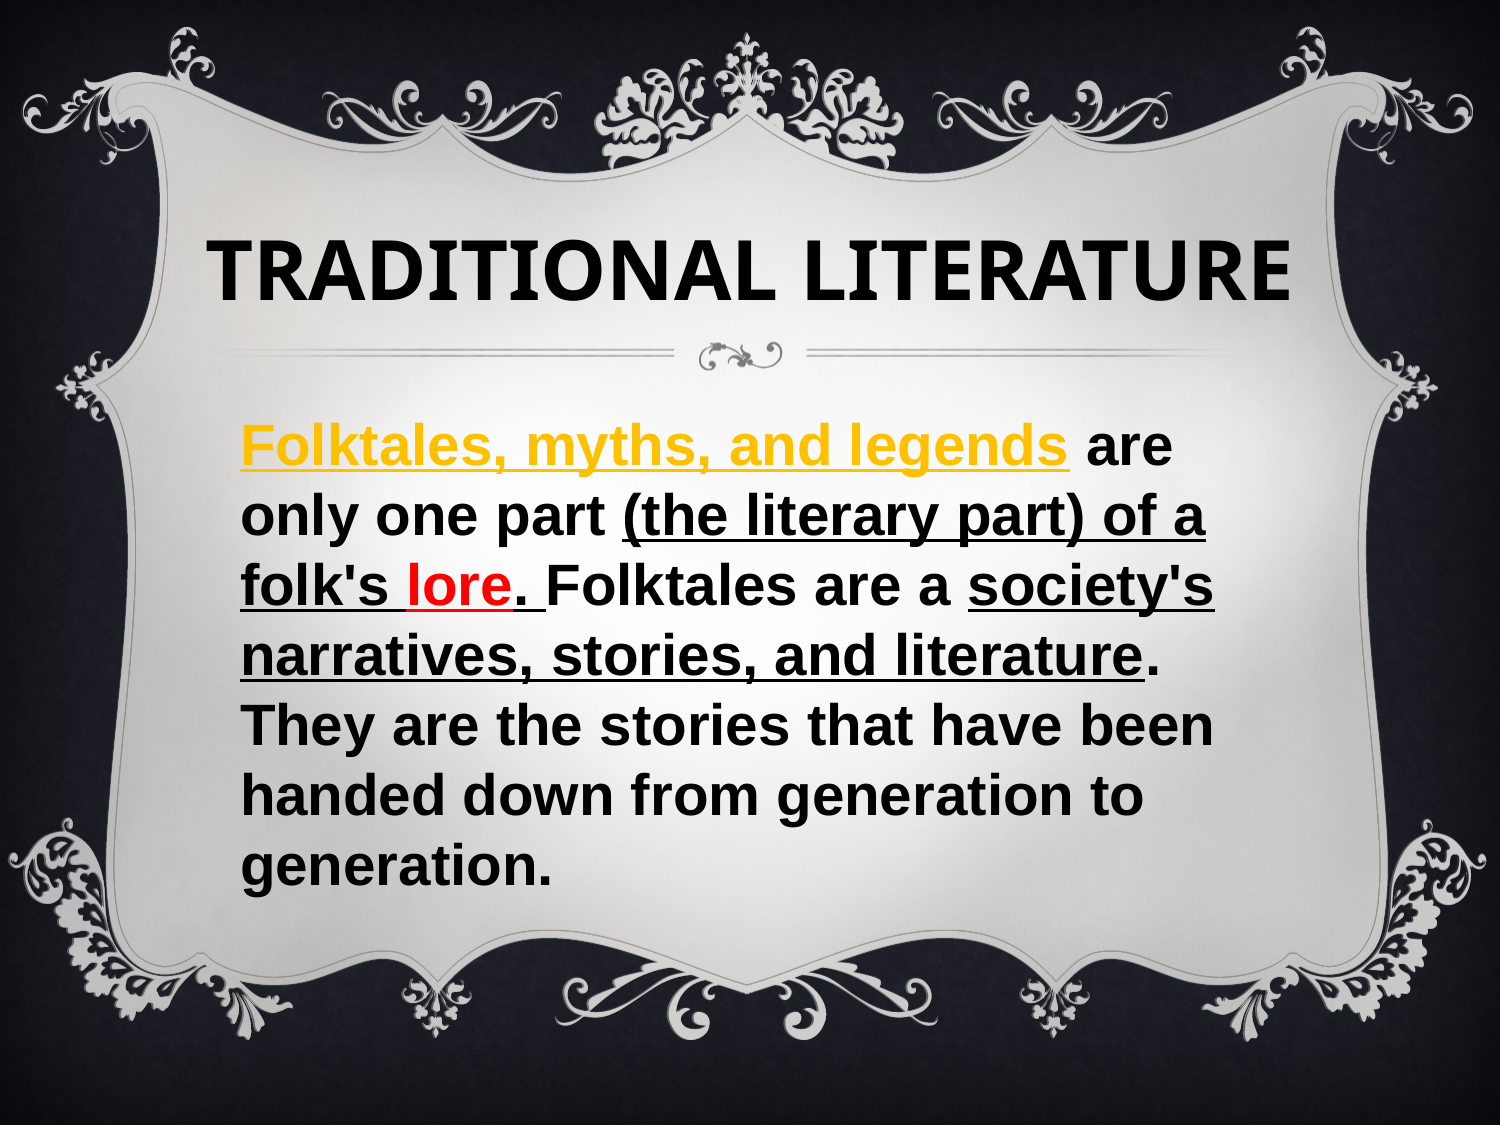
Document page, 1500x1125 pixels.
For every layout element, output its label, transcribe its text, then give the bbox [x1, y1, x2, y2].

picture [0, 0, 1500, 1125]
title TRADITIONAL LITERATURE [187, 212, 1313, 325]
list Folktales, myths, and legends are only one part (the literary part) of a folk's lore. Folktales are a society's narratives, stories, and literature. They are the stories that have been handed down from generation to generation. [225, 399, 1275, 900]
